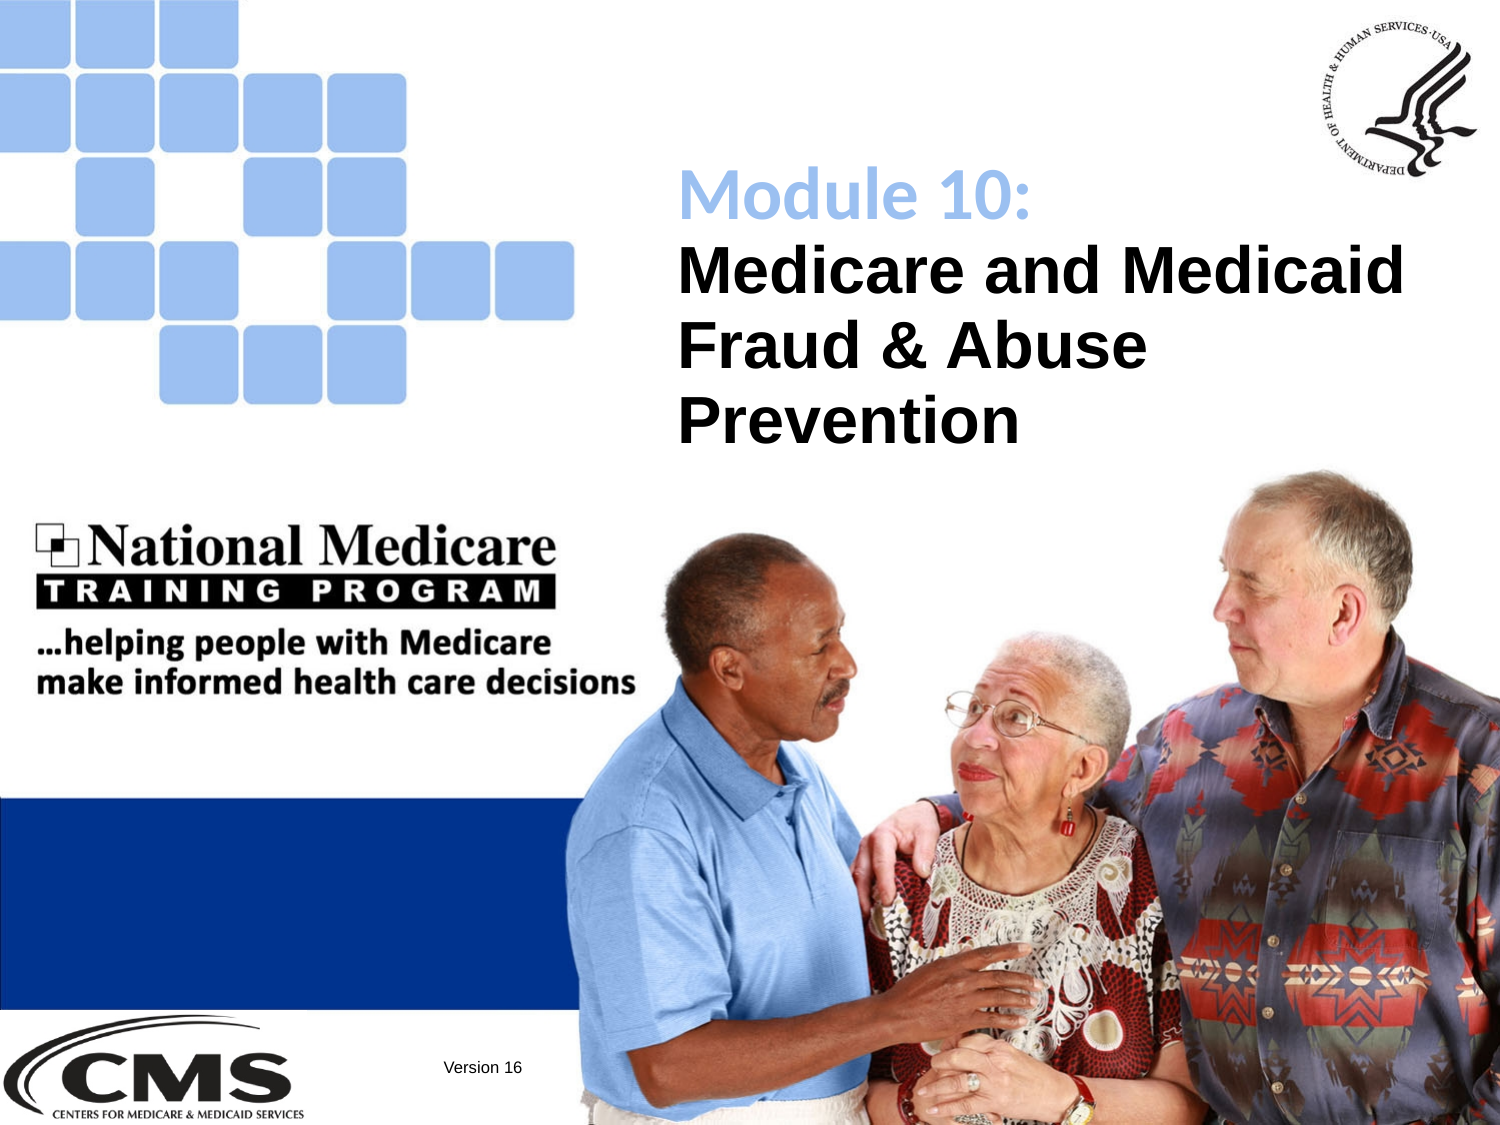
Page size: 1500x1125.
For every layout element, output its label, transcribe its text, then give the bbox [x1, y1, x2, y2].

text_box Medicare and Medicaid Fraud & Abuse Prevention [662, 224, 1463, 538]
picture [0, 0, 1500, 1125]
text_box Module 10: [662, 137, 1388, 213]
text_box Version 16 [310, 1049, 538, 1085]
